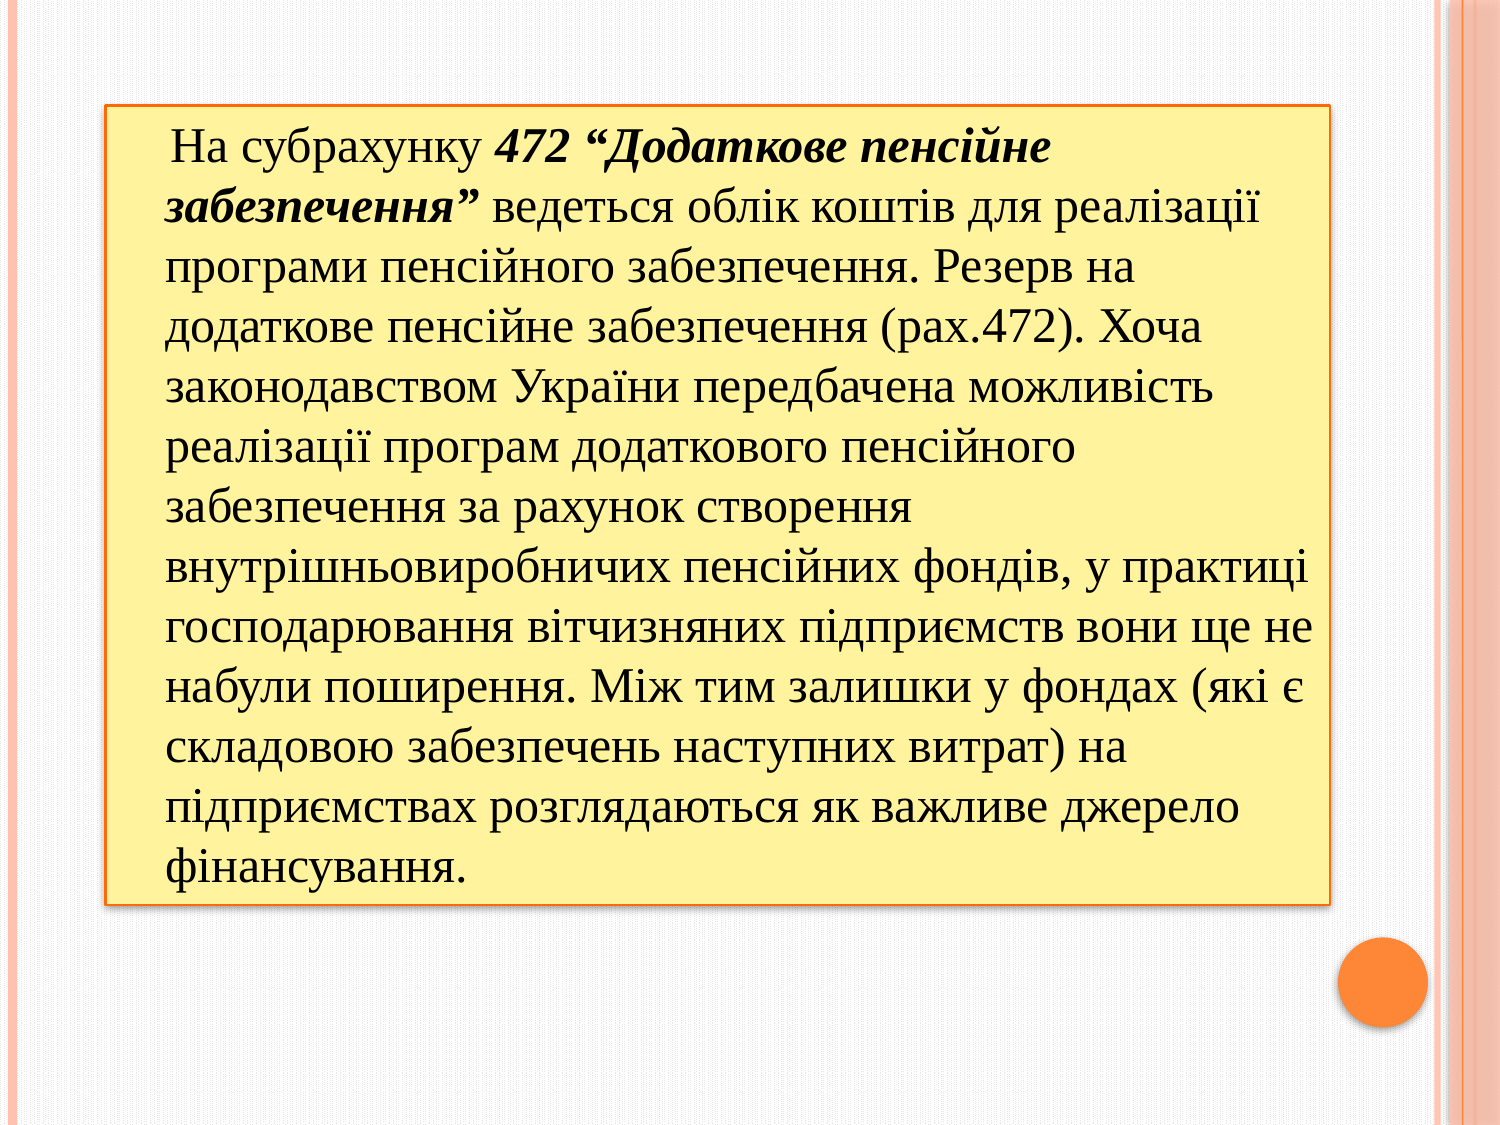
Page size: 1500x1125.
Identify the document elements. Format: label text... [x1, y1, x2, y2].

list На субрахунку 472 “Додаткове пенсійне забезпечення” ведеться облік коштів для реалізації програми пенсійного забезпечення. Резерв на додаткове пенсійне забезпечення (рах.472). Хоча законодавством України передбачена можливість реалізації програм додаткового пенсійного забезпечення за рахунок створення внутрішньовиробничих пенсійних фондів, у практиці господарювання вітчизняних підприємств вони ще не набули поширення. Між тим залишки у фондах (які є складовою забезпечень наступних витрат) на підприємствах розглядаються як важливе джерело фінансування. [104, 104, 1331, 906]
